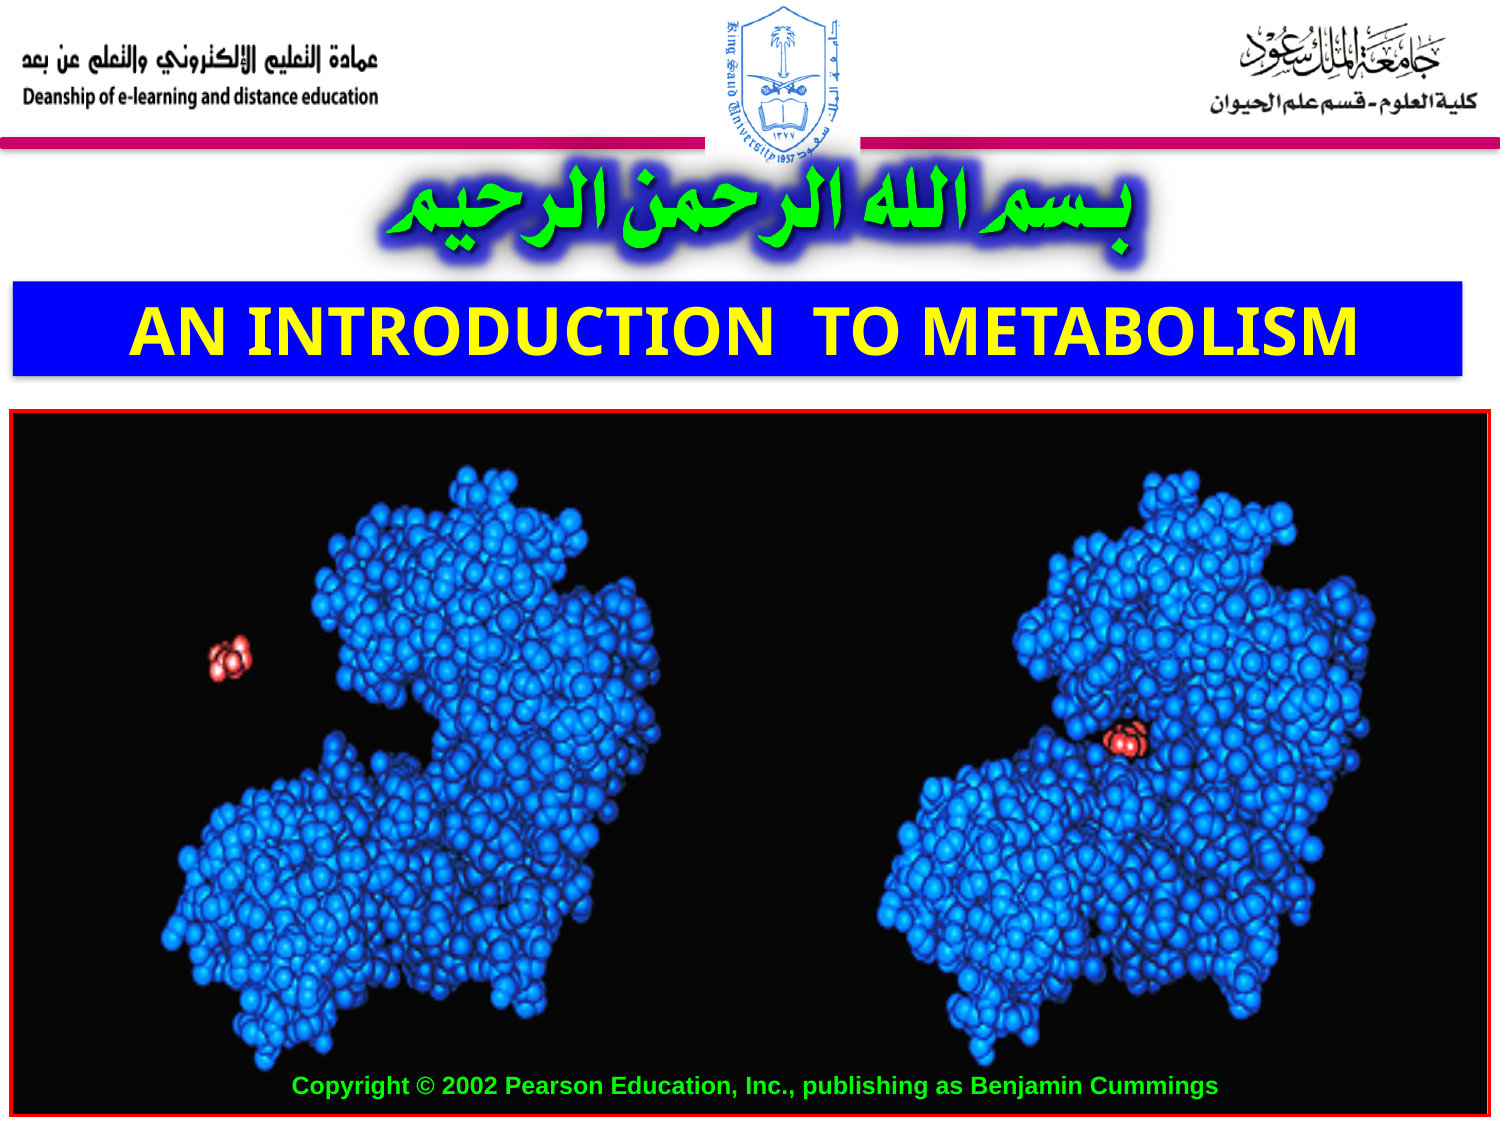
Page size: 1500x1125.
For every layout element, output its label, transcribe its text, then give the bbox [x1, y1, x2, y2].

picture [324, 104, 1206, 276]
picture [12, 412, 1488, 1114]
text_box AN INTRODUCTION TO METABOLISM [12, 281, 1463, 377]
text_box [0, 0, 1500, 168]
